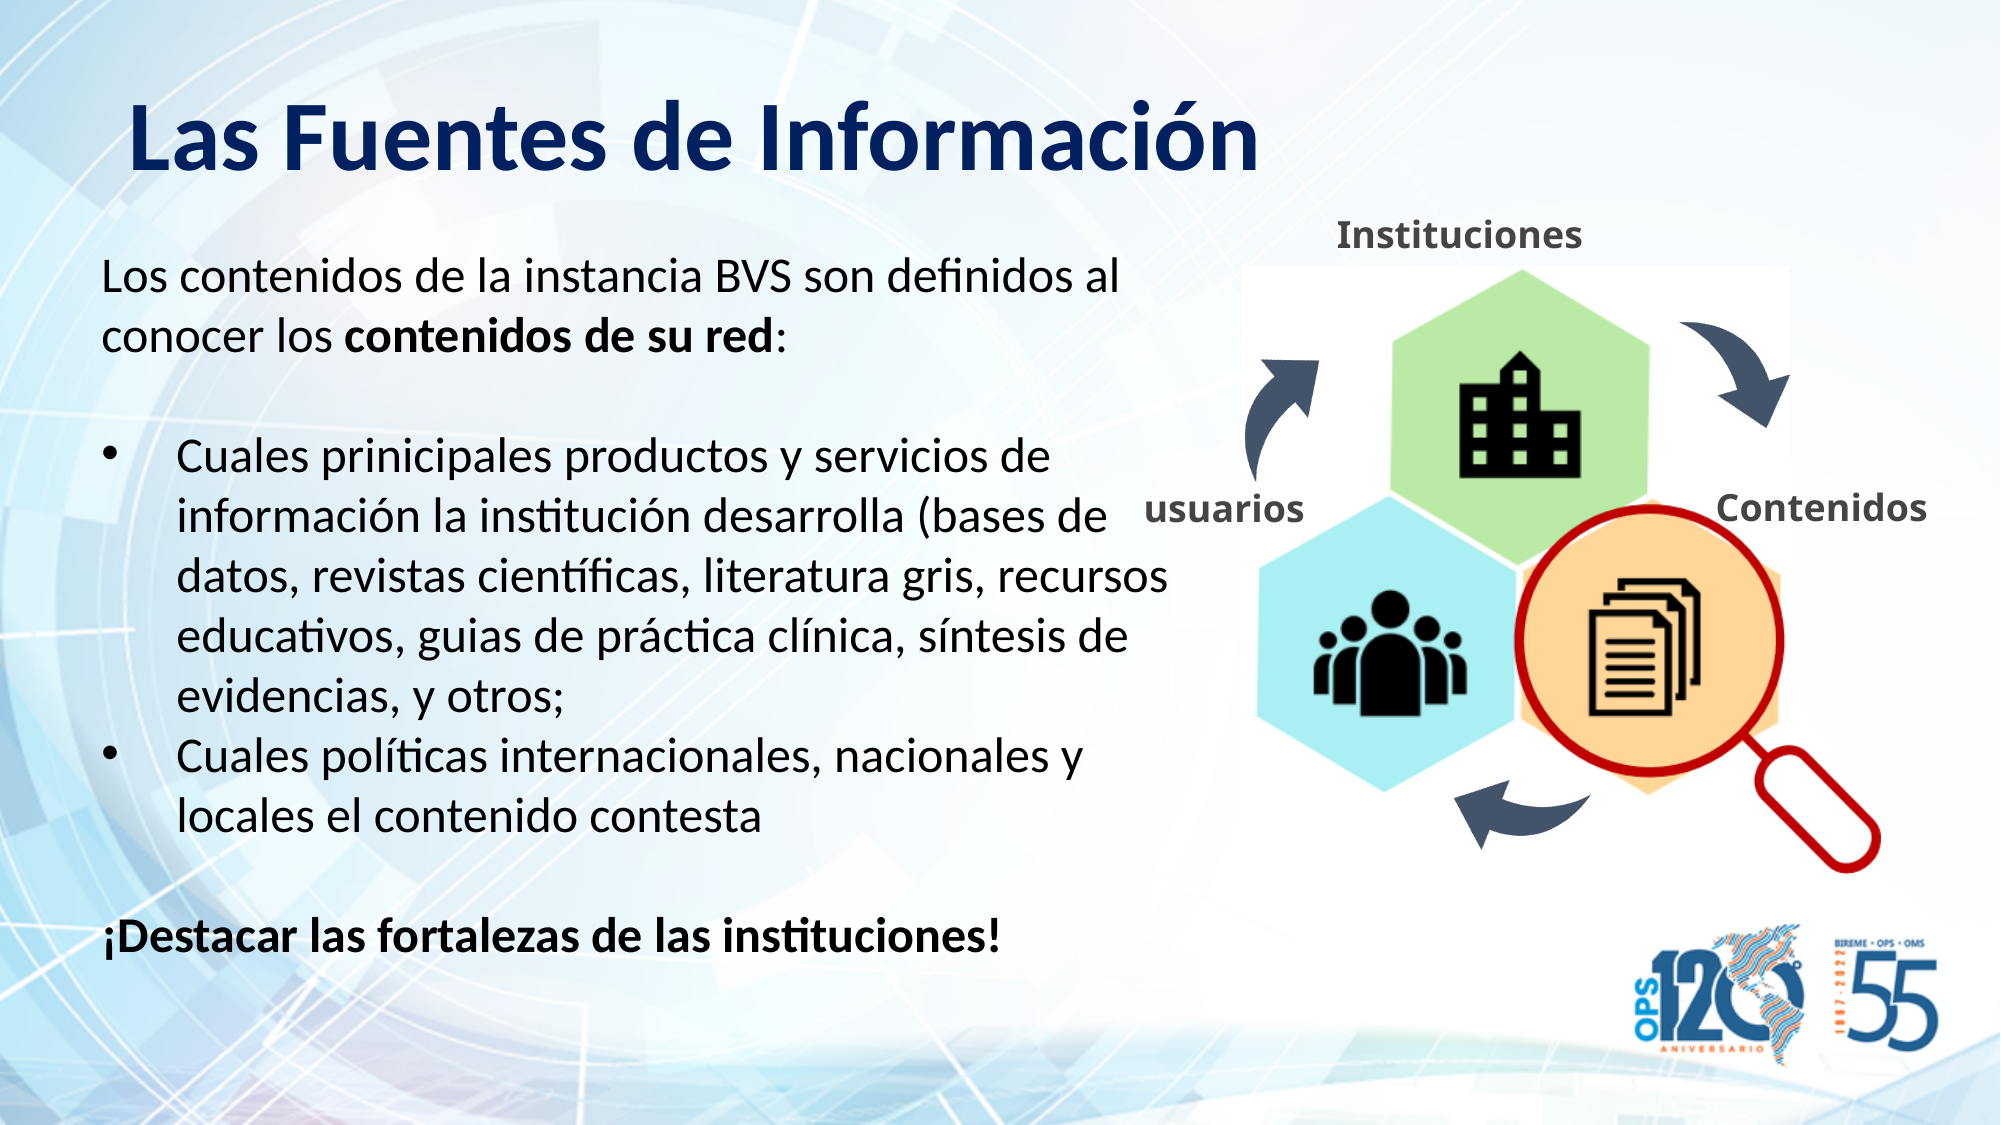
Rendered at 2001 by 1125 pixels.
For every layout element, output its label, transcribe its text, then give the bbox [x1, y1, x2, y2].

text_box Las Fuentes de Información [114, 63, 1311, 199]
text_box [1128, 203, 1948, 813]
picture [0, 0, 2001, 1125]
text_box Los contenidos de la instancia BVS son definidos al conocer los contenidos de su red: Cuales prinicipales productos y servicios de información la institución desarrolla (bases de datos, revistas científicas, literatura gris, recursos educativos, guias de práctica clínica, síntesis de evidencias, y otros; Cuales políticas internacionales, nacionales y locales el contenido contesta ¡Destacar las fortalezas de las instituciones! [86, 234, 1198, 970]
